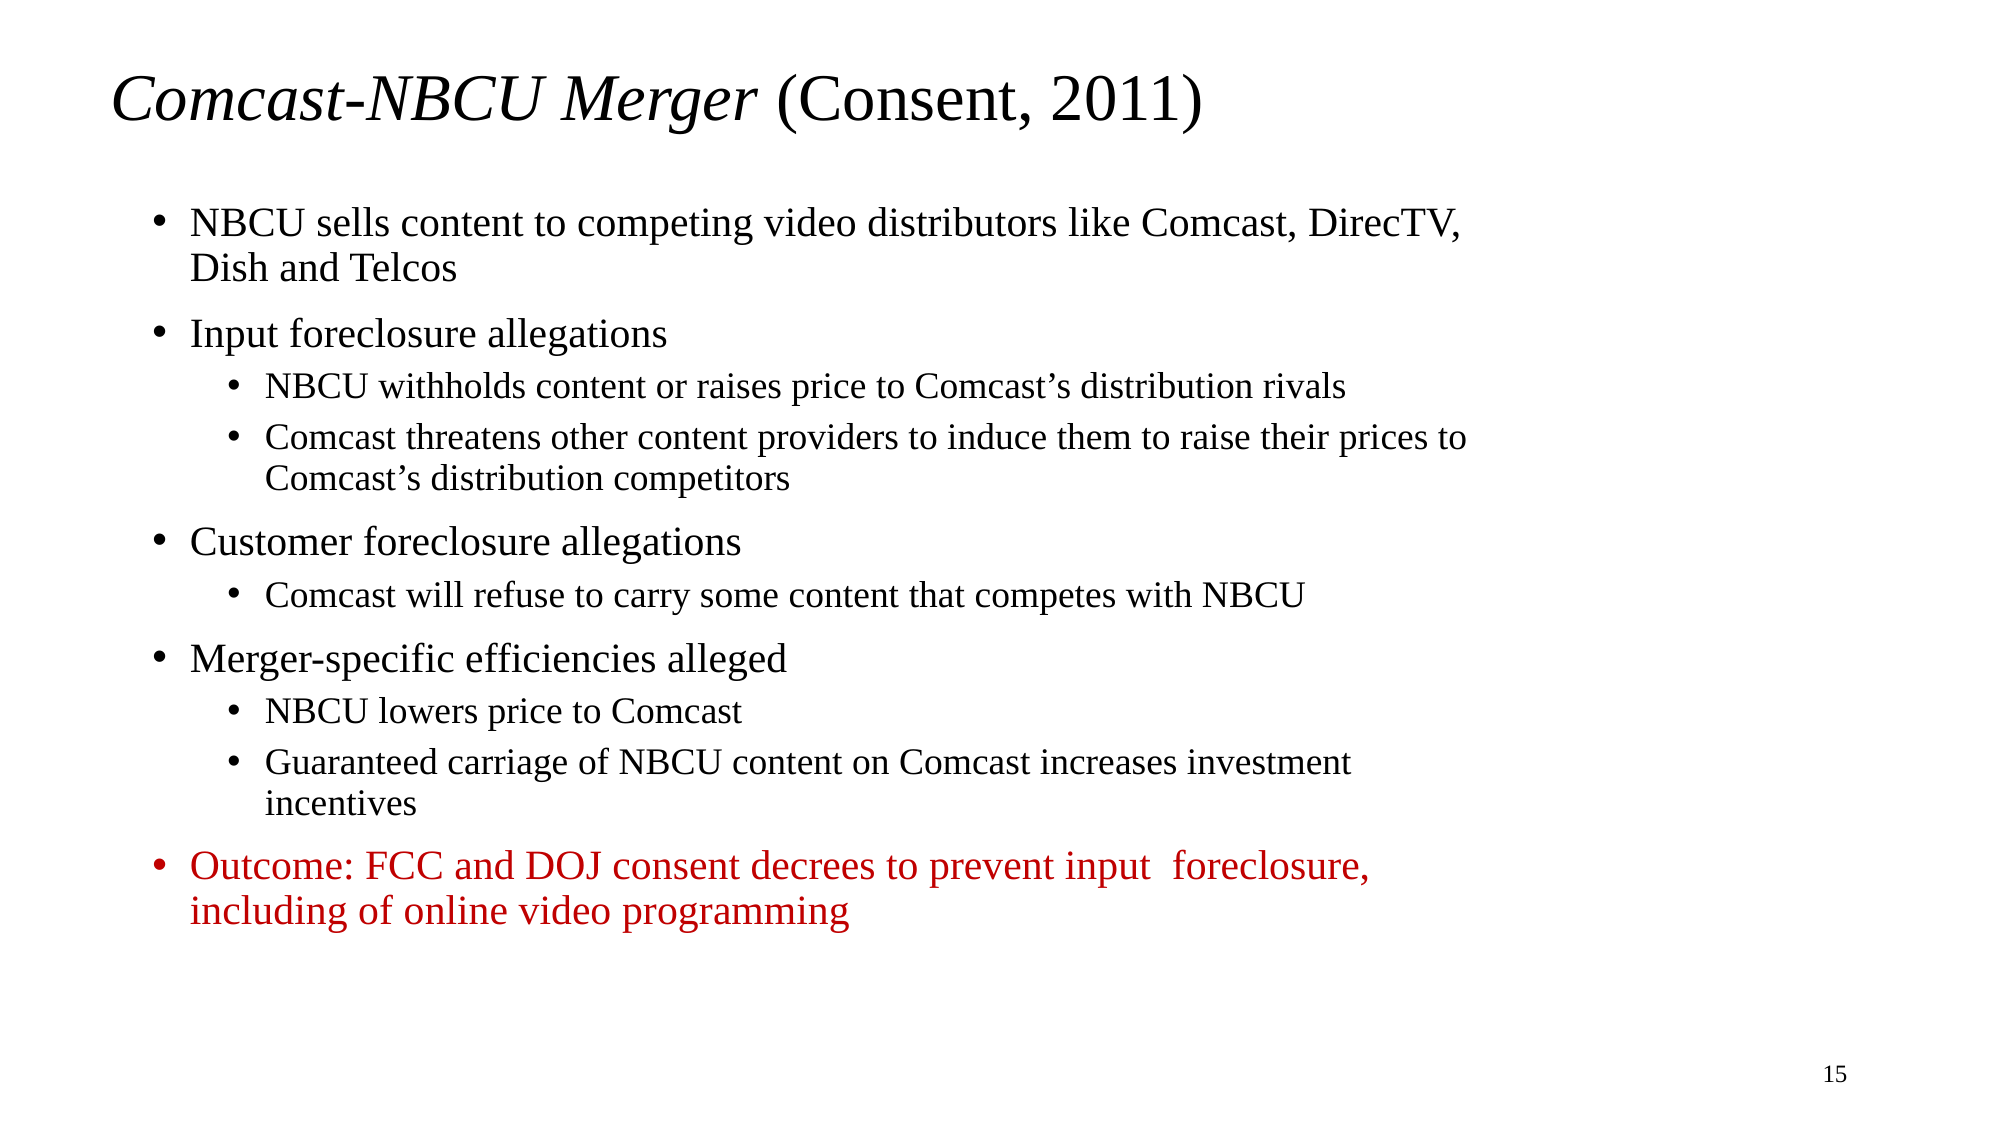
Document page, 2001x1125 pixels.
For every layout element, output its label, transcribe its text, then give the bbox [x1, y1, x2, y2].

slide_number 15 [1412, 1042, 1863, 1103]
list NBCU sells content to competing video distributors like Comcast, DirecTV, Dish and Telcos Input foreclosure allegations NBCU withholds content or raises price to Comcast’s distribution rivals Comcast threatens other content providers to induce them to raise their prices to Comcast’s distribution competitors Customer foreclosure allegations Comcast will refuse to carry some content that competes with NBCU Merger-specific efficiencies alleged NBCU lowers price to Comcast Guaranteed carriage of NBCU content on Comcast increases investment incentives Outcome: FCC and DOJ consent decrees to prevent input foreclosure, including of online video programming [137, 192, 1488, 1043]
title Comcast-NBCU Merger (Consent, 2011) [95, 5, 1321, 193]
